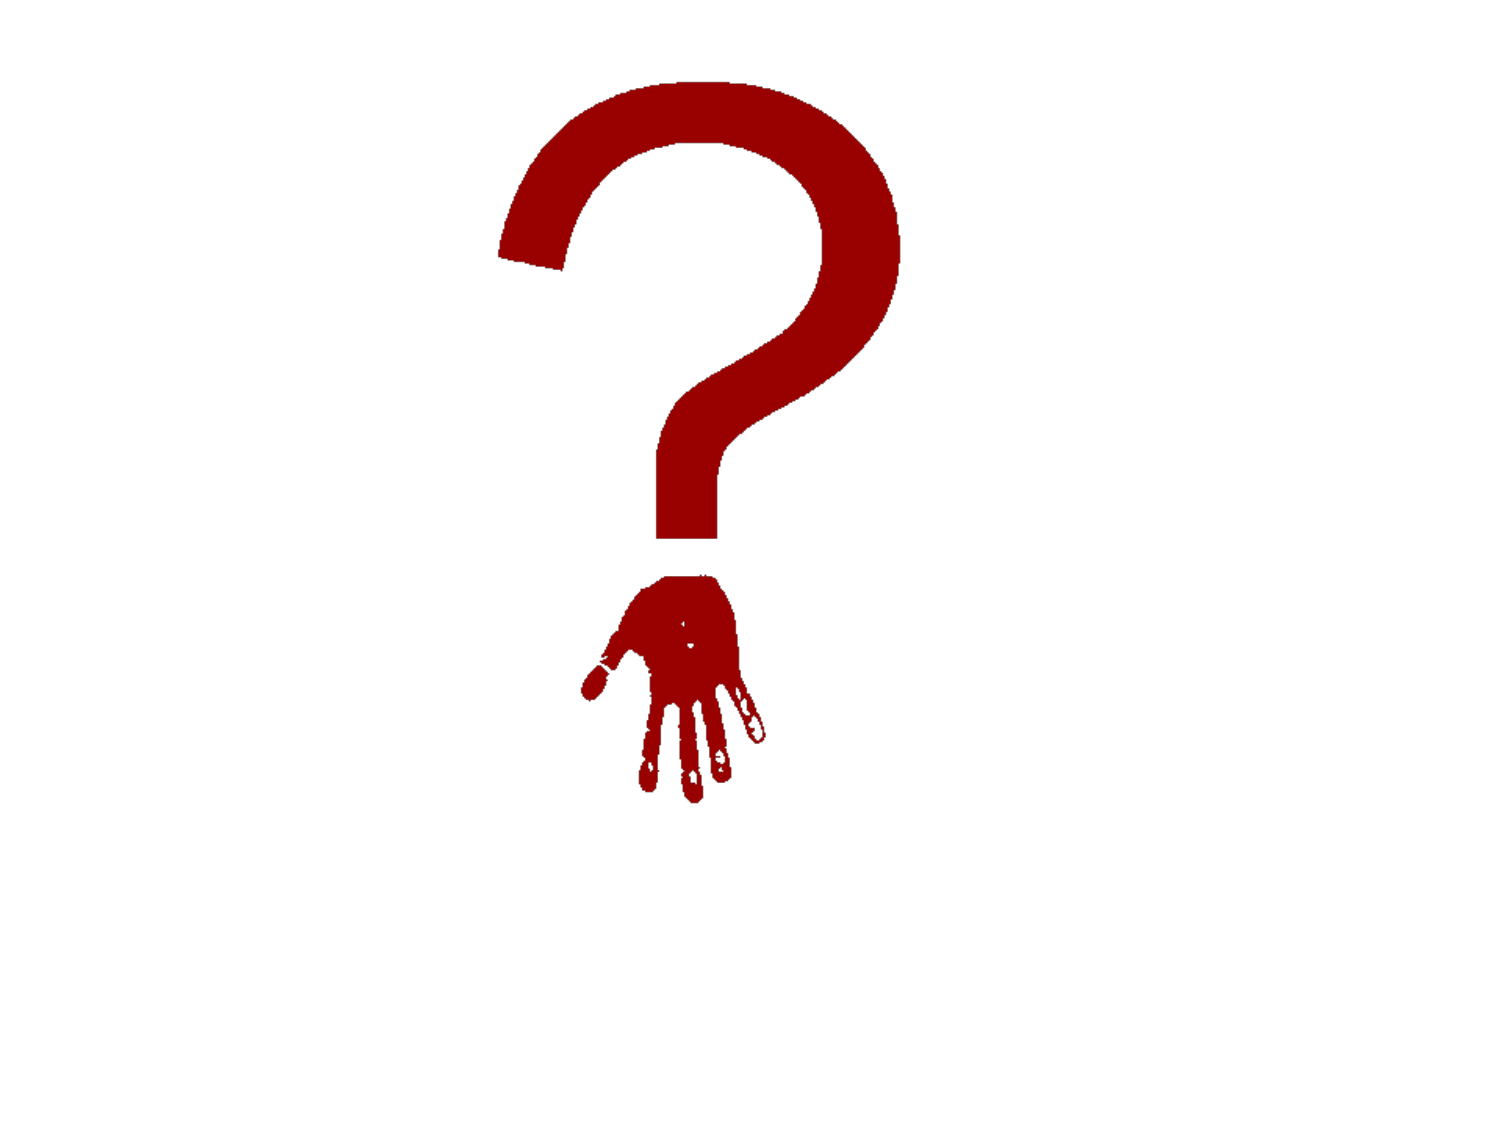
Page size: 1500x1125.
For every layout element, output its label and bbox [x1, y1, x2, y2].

picture [449, 62, 952, 844]
